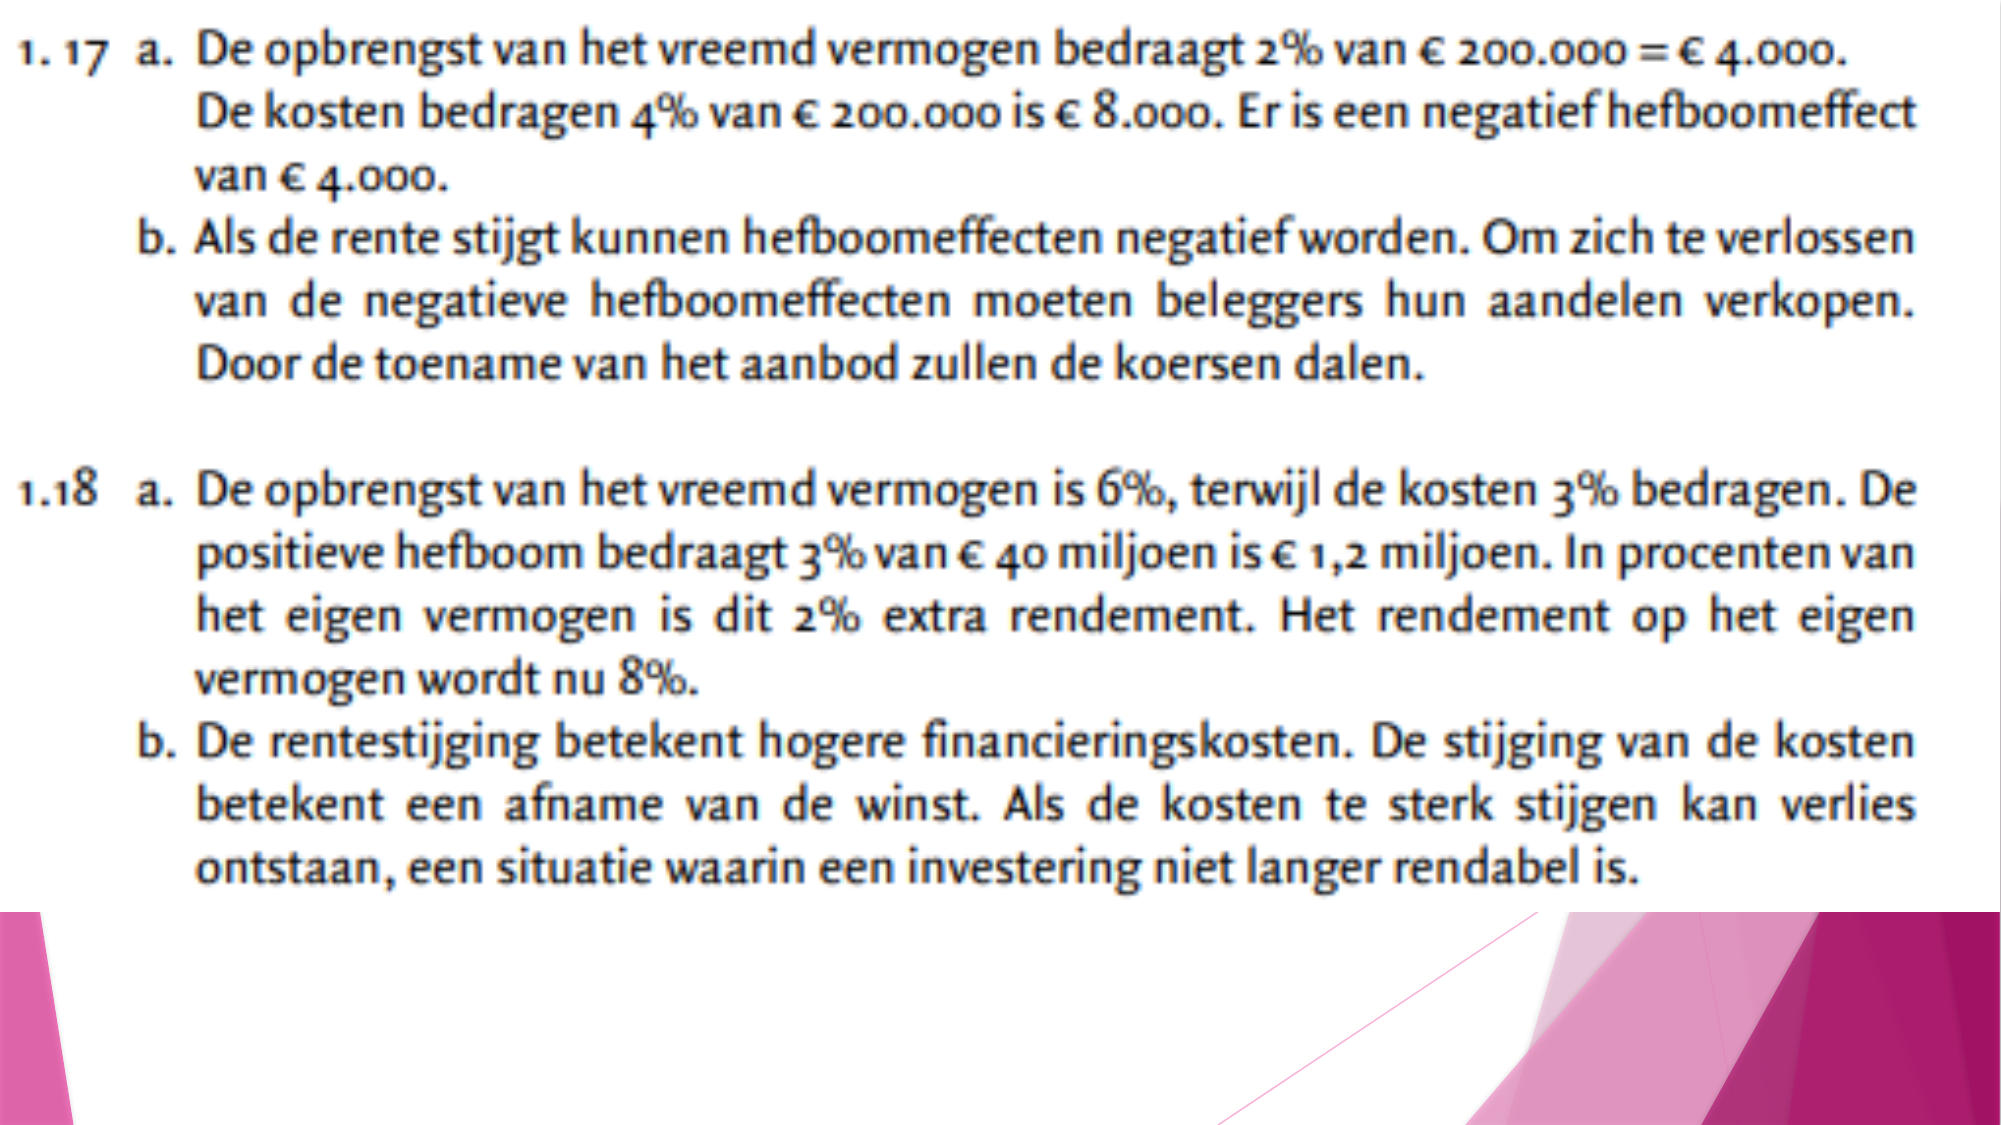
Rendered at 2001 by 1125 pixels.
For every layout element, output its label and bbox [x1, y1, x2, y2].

picture [0, 0, 2000, 912]
